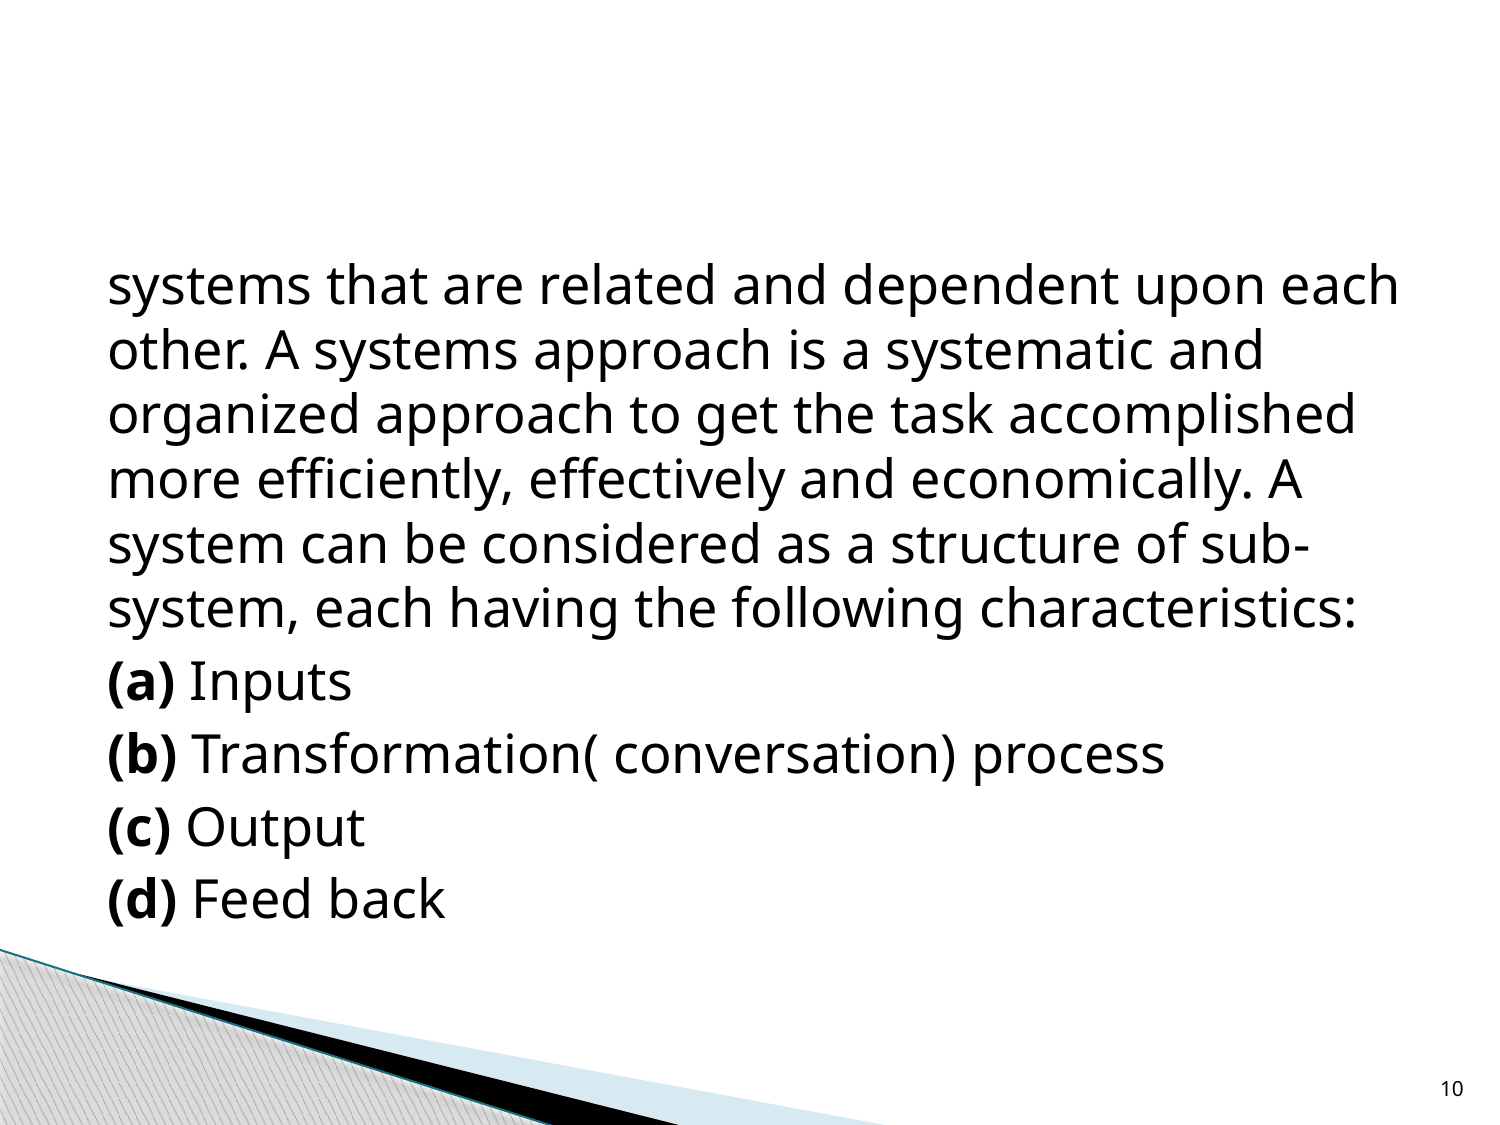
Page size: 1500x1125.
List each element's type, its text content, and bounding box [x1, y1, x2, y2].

slide_number 10 [1418, 1051, 1479, 1112]
list systems that are related and dependent upon each other. A systems approach is a systematic and organized approach to get the task accomplished more efficiently, effectively and economically. A system can be considered as a structure of sub-system, each having the following characteristics: (a) Inputs (b) Transformation( conversation) process (c) Output (d) Feed back [75, 243, 1425, 986]
